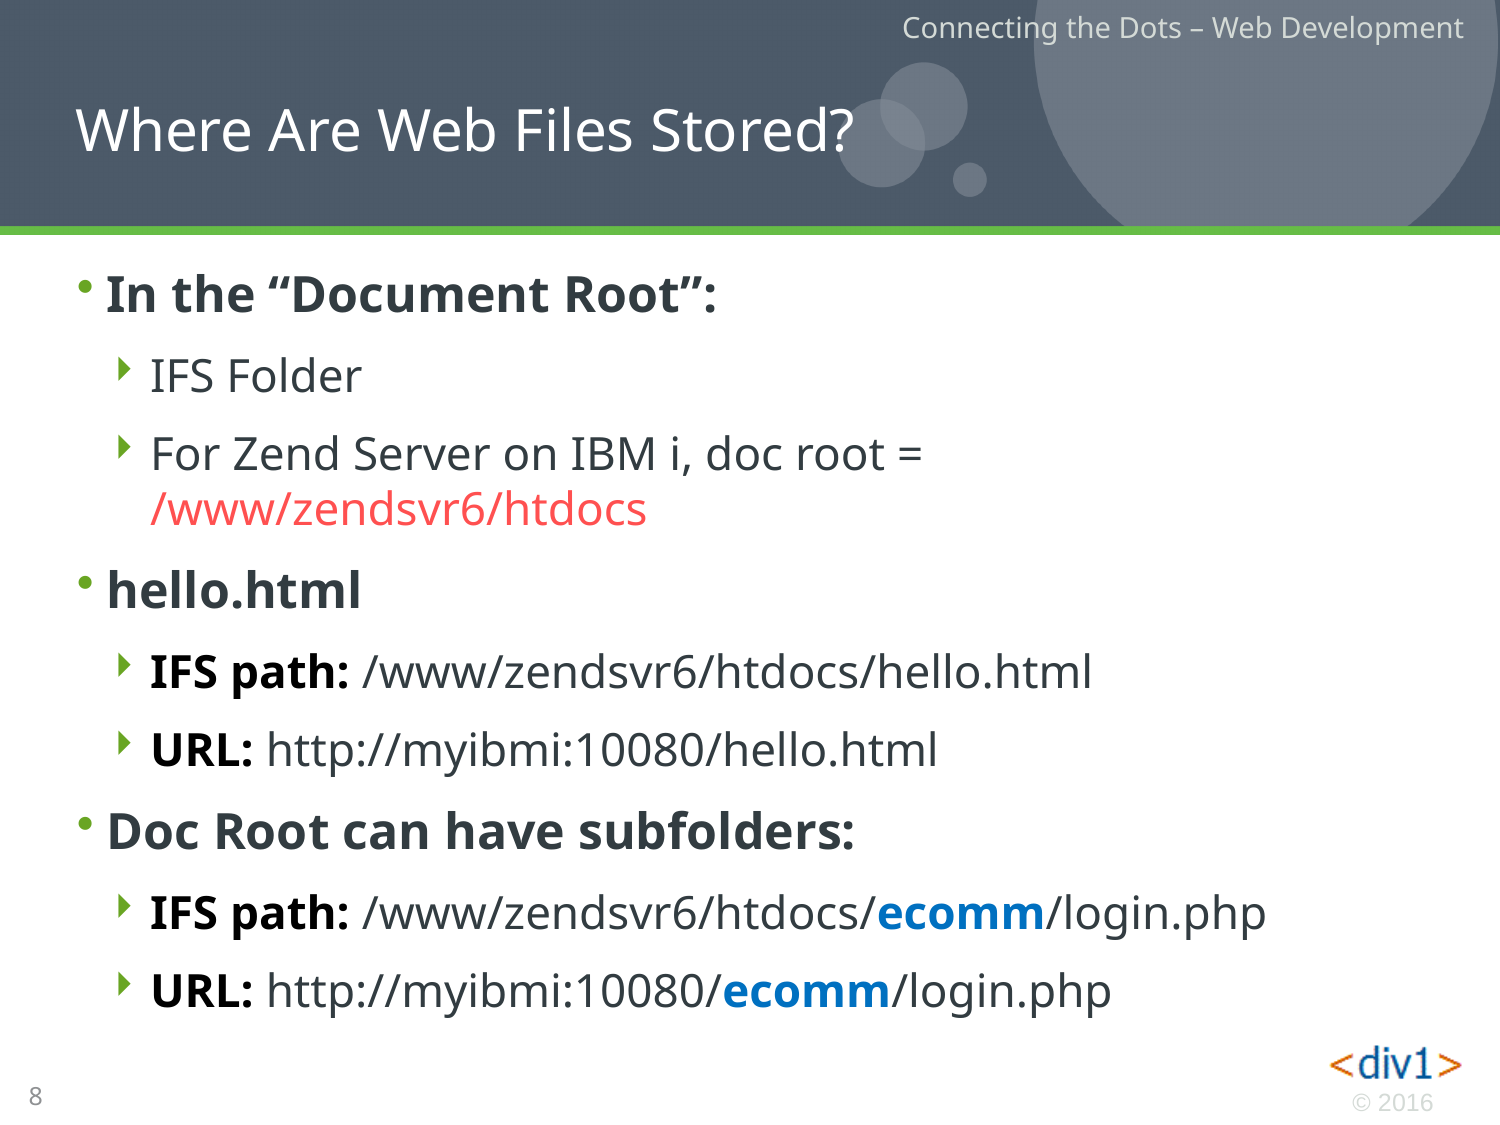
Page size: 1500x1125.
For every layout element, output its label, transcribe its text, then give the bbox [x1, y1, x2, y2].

title Where Are Web Files Stored? [74, 49, 1426, 171]
picture [0, 0, 1500, 235]
picture [1325, 1030, 1468, 1098]
list In the “Document Root”: IFS Folder For Zend Server on IBM i, doc root = /www/zendsvr6/htdocs hello.html IFS path: /www/zendsvr6/htdocs/hello.html URL: http://myibmi:10080/hello.html Doc Root can have subfolders: IFS path: /www/zendsvr6/htdocs/ecomm/login.php URL: http://myibmi:10080/ecomm/login.php [76, 255, 1428, 1038]
